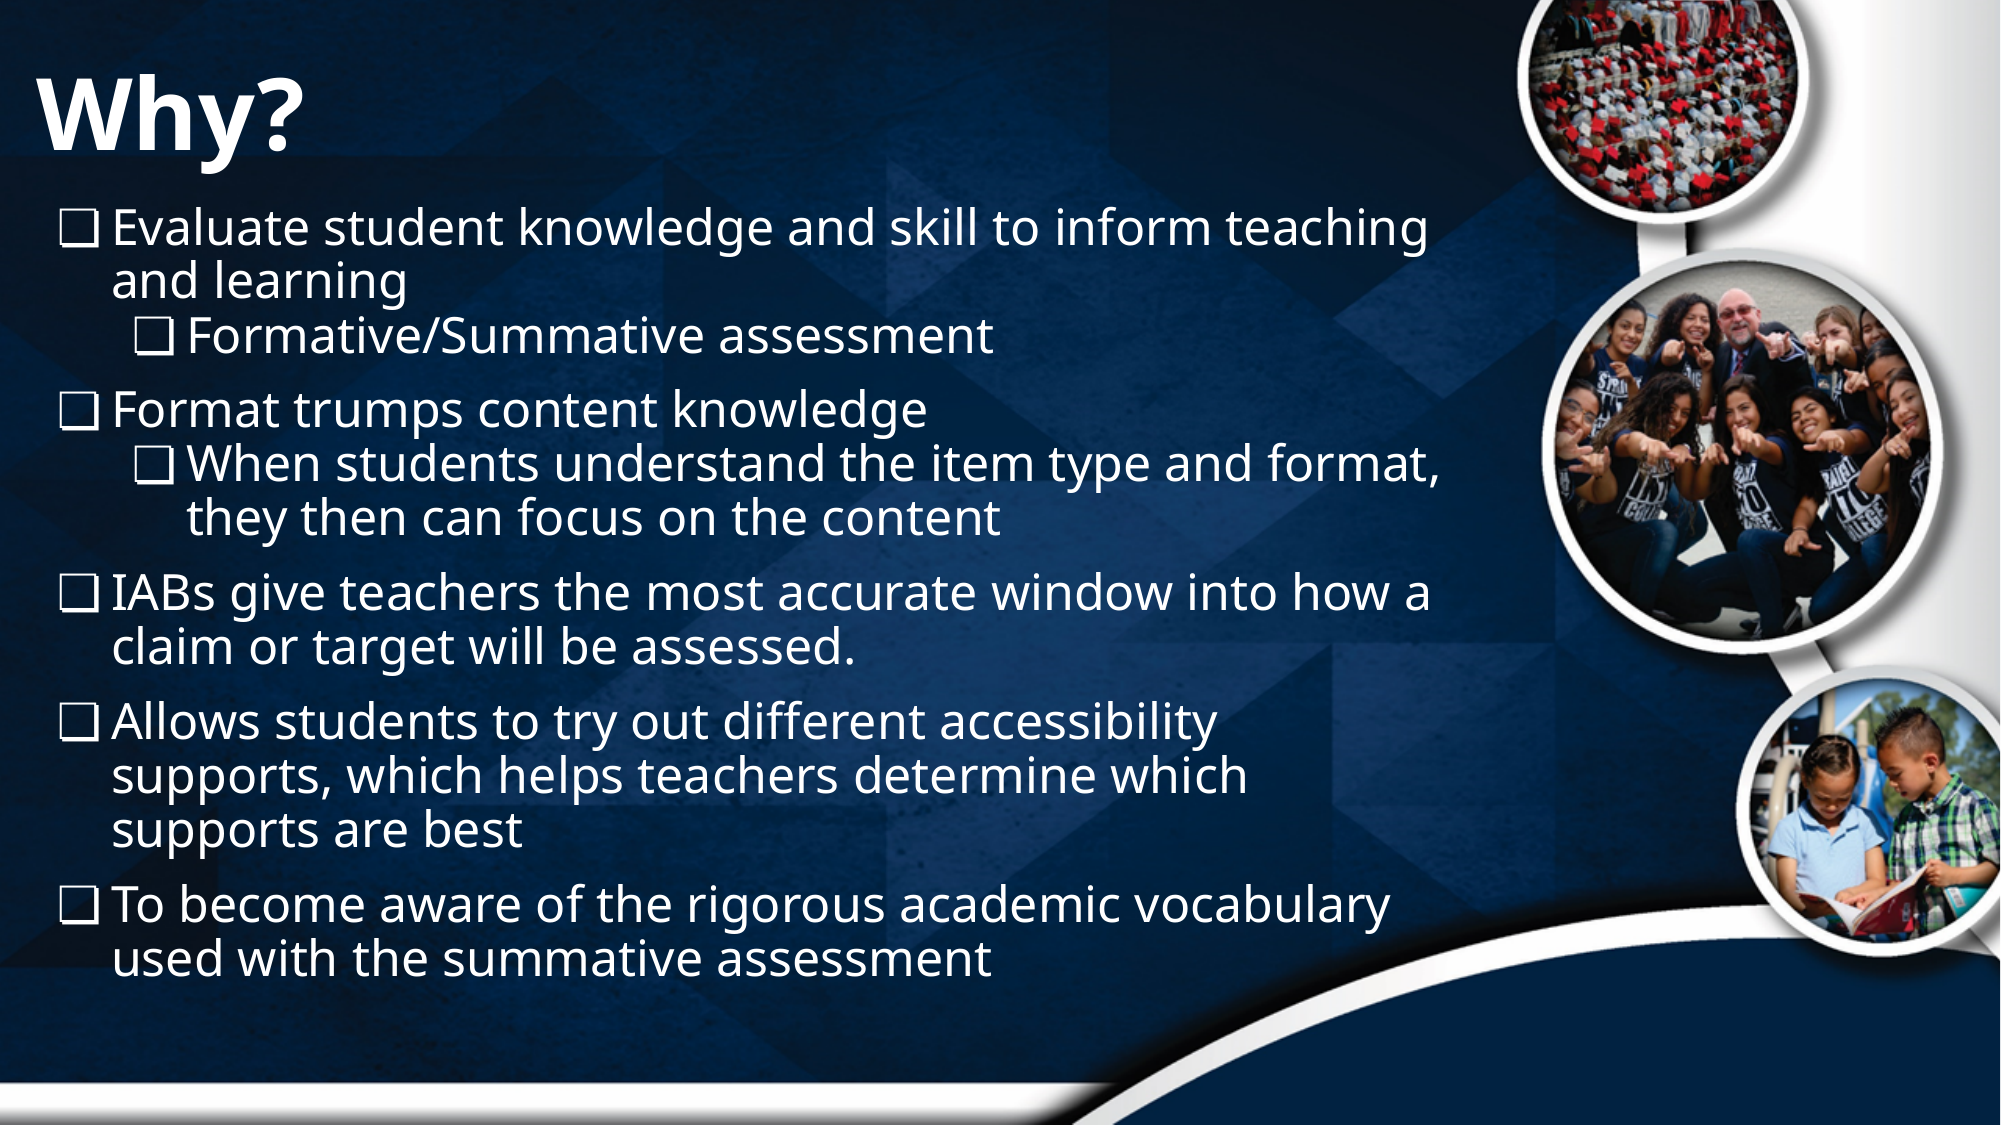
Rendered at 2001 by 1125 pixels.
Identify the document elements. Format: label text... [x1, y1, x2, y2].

picture [0, 0, 2001, 1125]
title Why? [21, 9, 1570, 227]
list Evaluate student knowledge and skill to inform teaching and learning Formative/Summative assessment Format trumps content knowledge When students understand the item type and format, they then can focus on the content IABs give teachers the most accurate window into how a claim or target will be assessed. Allows students to try out different accessibility supports, which helps teachers determine which supports are best To become aware of the rigorous academic vocabulary used with the summative assessment [21, 227, 1460, 954]
